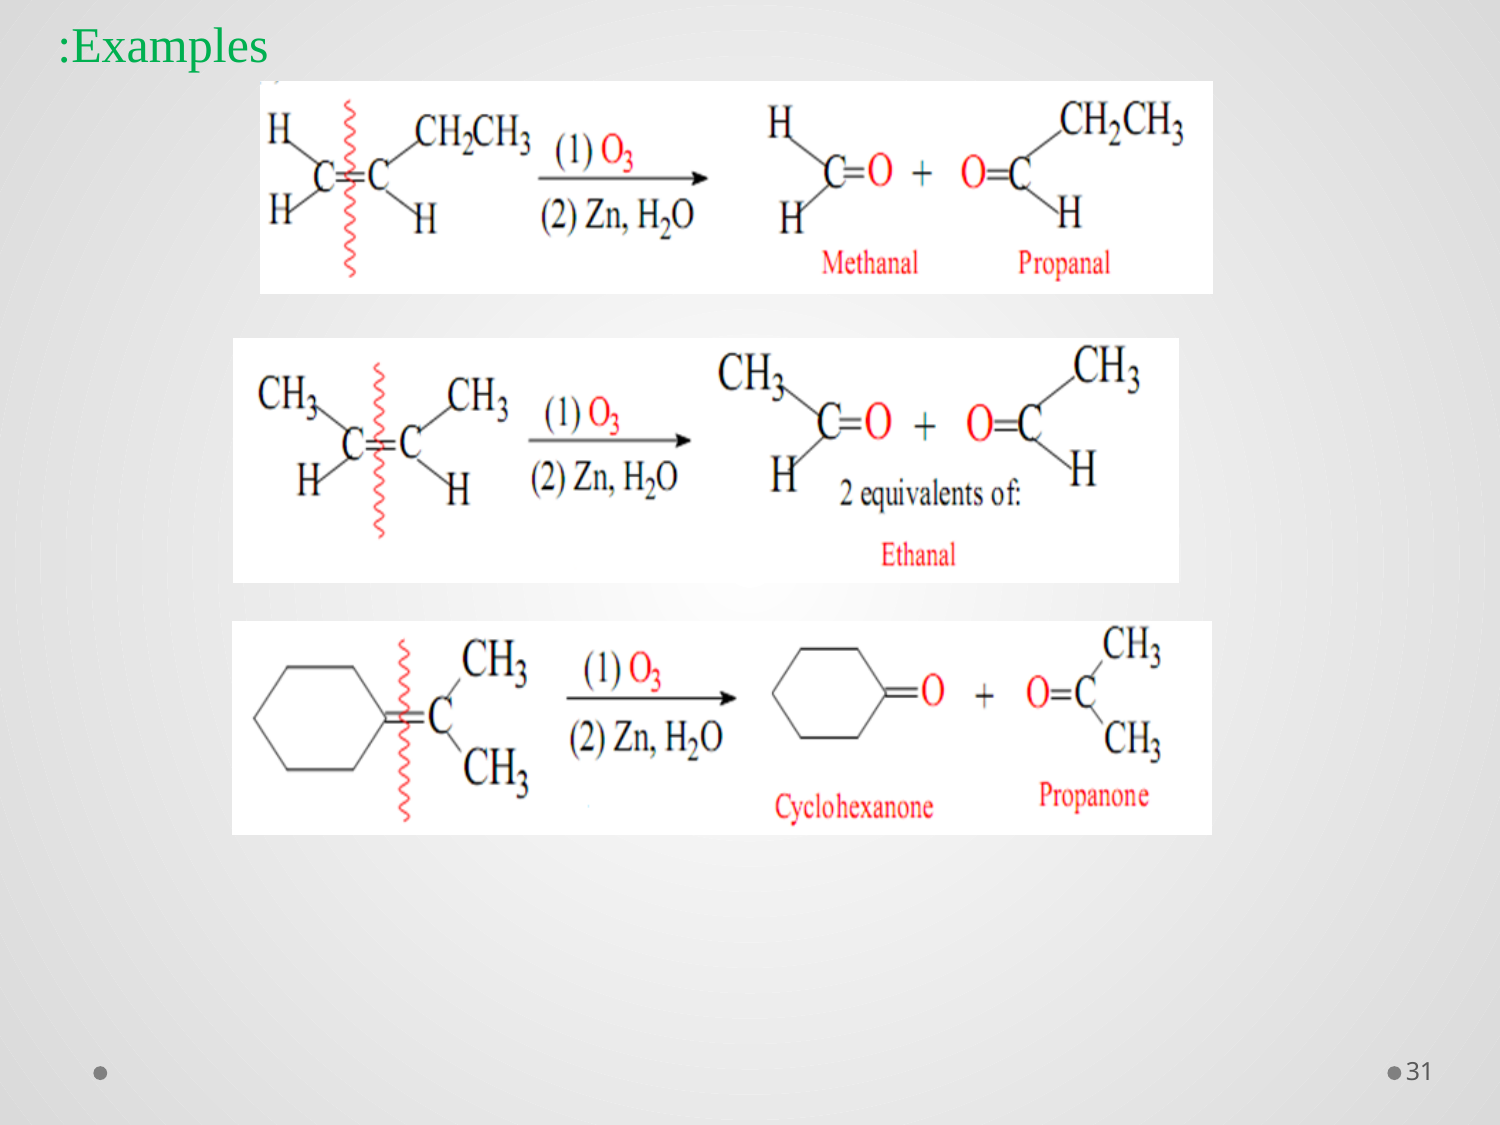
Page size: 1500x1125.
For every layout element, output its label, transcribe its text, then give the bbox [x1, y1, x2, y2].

text_box Examples: [42, 5, 284, 81]
slide_number 31 [1401, 1042, 1494, 1103]
picture [232, 621, 1212, 835]
picture [233, 337, 1179, 583]
picture [260, 80, 1214, 294]
